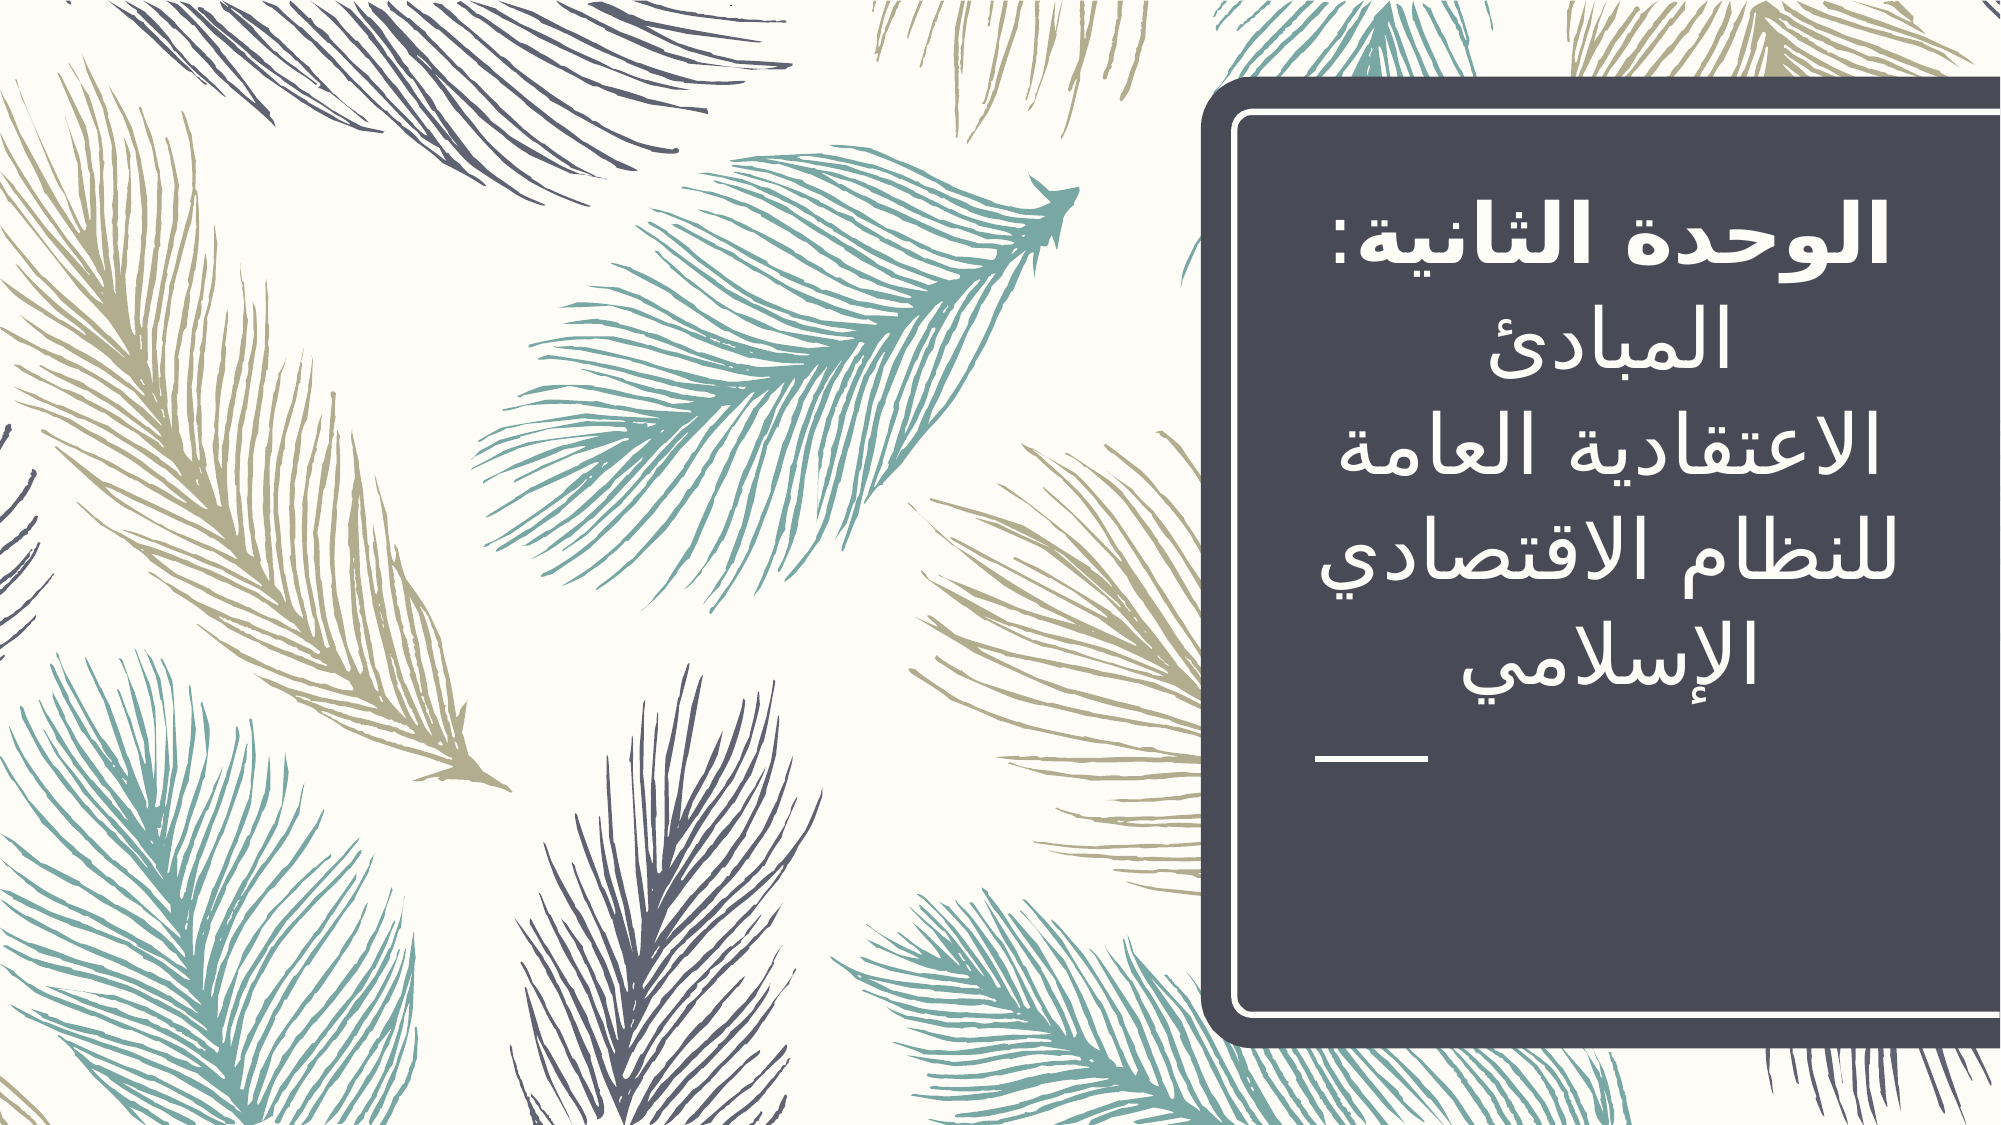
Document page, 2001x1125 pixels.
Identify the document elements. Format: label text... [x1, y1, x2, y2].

title الوحدة الثانية: المبادئ الاعتقادية العامة للنظام الاقتصادي الإسلامي [1299, 167, 1922, 399]
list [560, 399, 2000, 1000]
